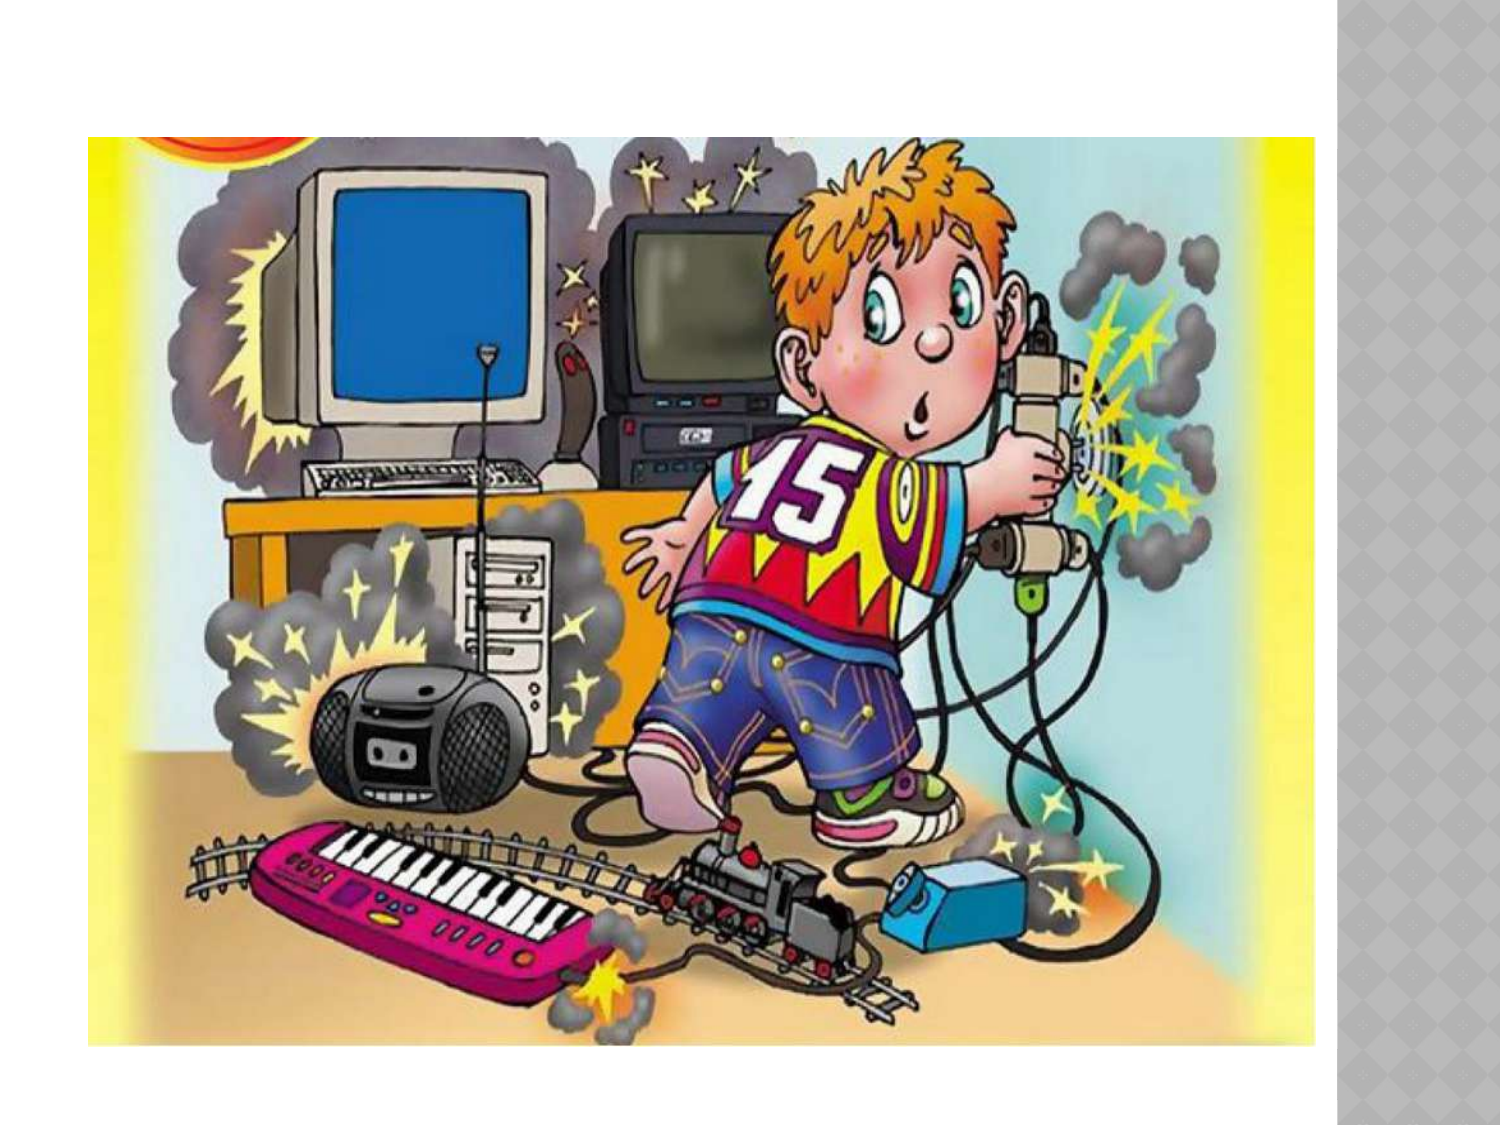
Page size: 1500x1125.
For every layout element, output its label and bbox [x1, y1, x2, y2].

picture [88, 136, 1316, 1047]
